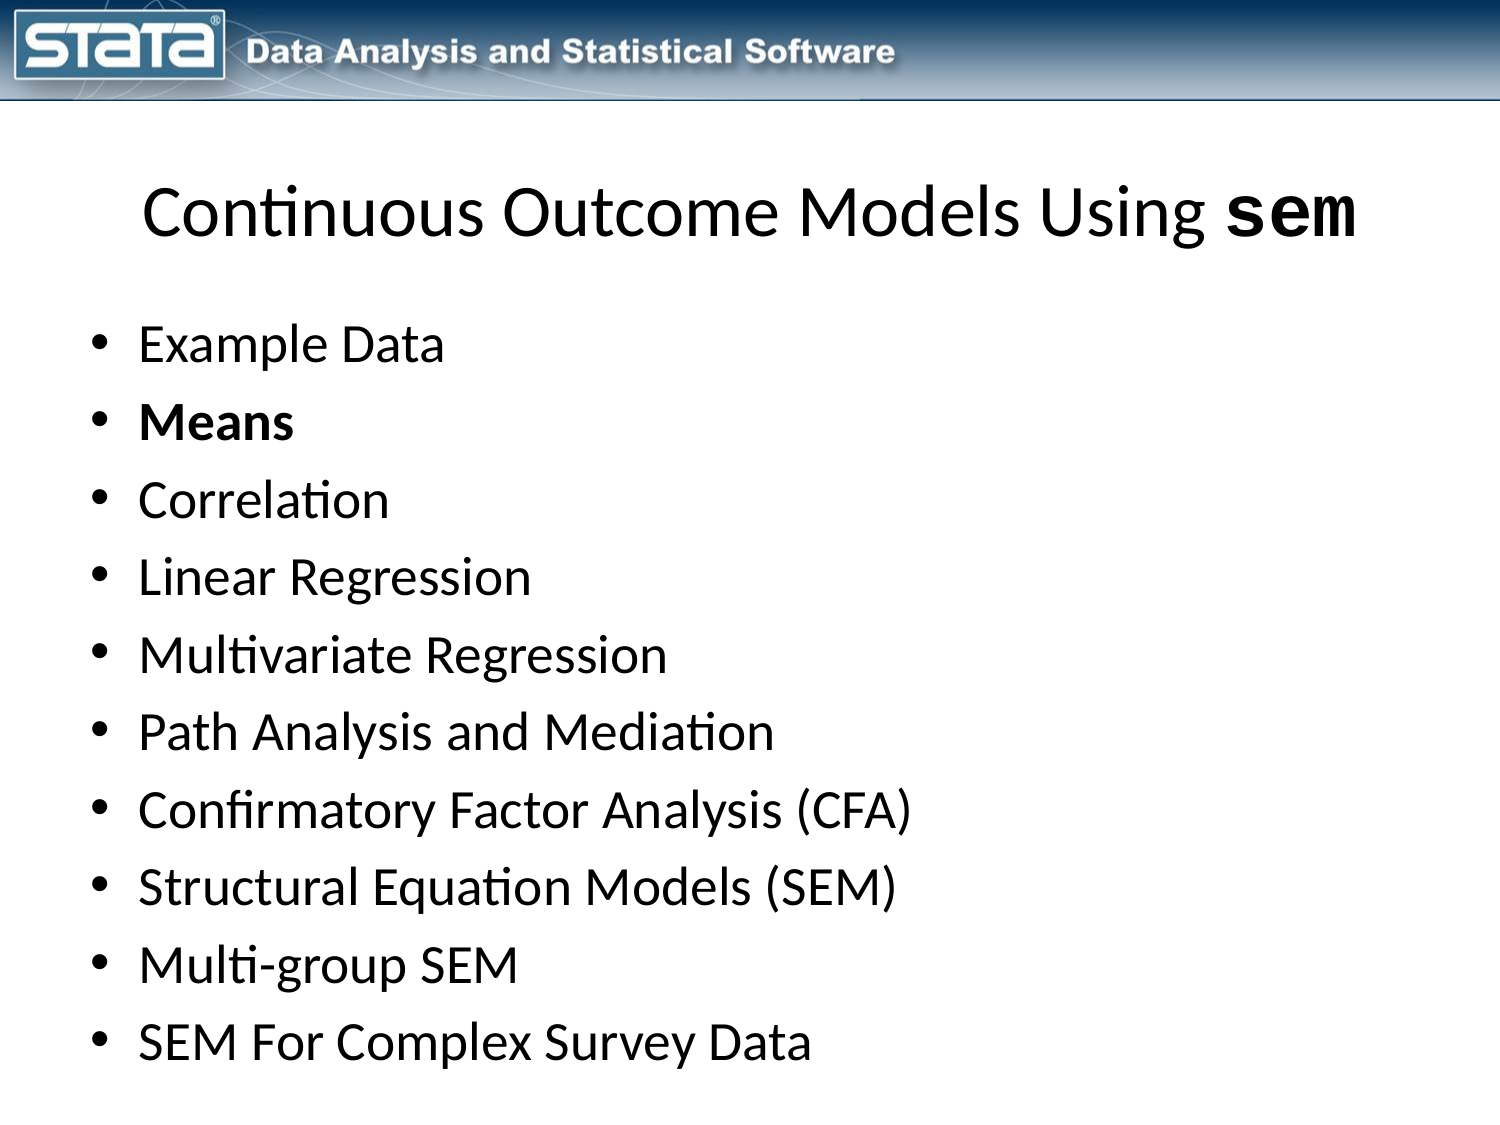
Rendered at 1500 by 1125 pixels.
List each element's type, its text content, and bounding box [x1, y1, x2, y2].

picture [0, 0, 1500, 101]
list Example Data Means Correlation Linear Regression Multivariate Regression Path Analysis and Mediation Confirmatory Factor Analysis (CFA) Structural Equation Models (SEM) Multi-group SEM SEM For Complex Survey Data [75, 299, 1425, 1088]
title Continuous Outcome Models Using sem [0, 125, 1500, 288]
